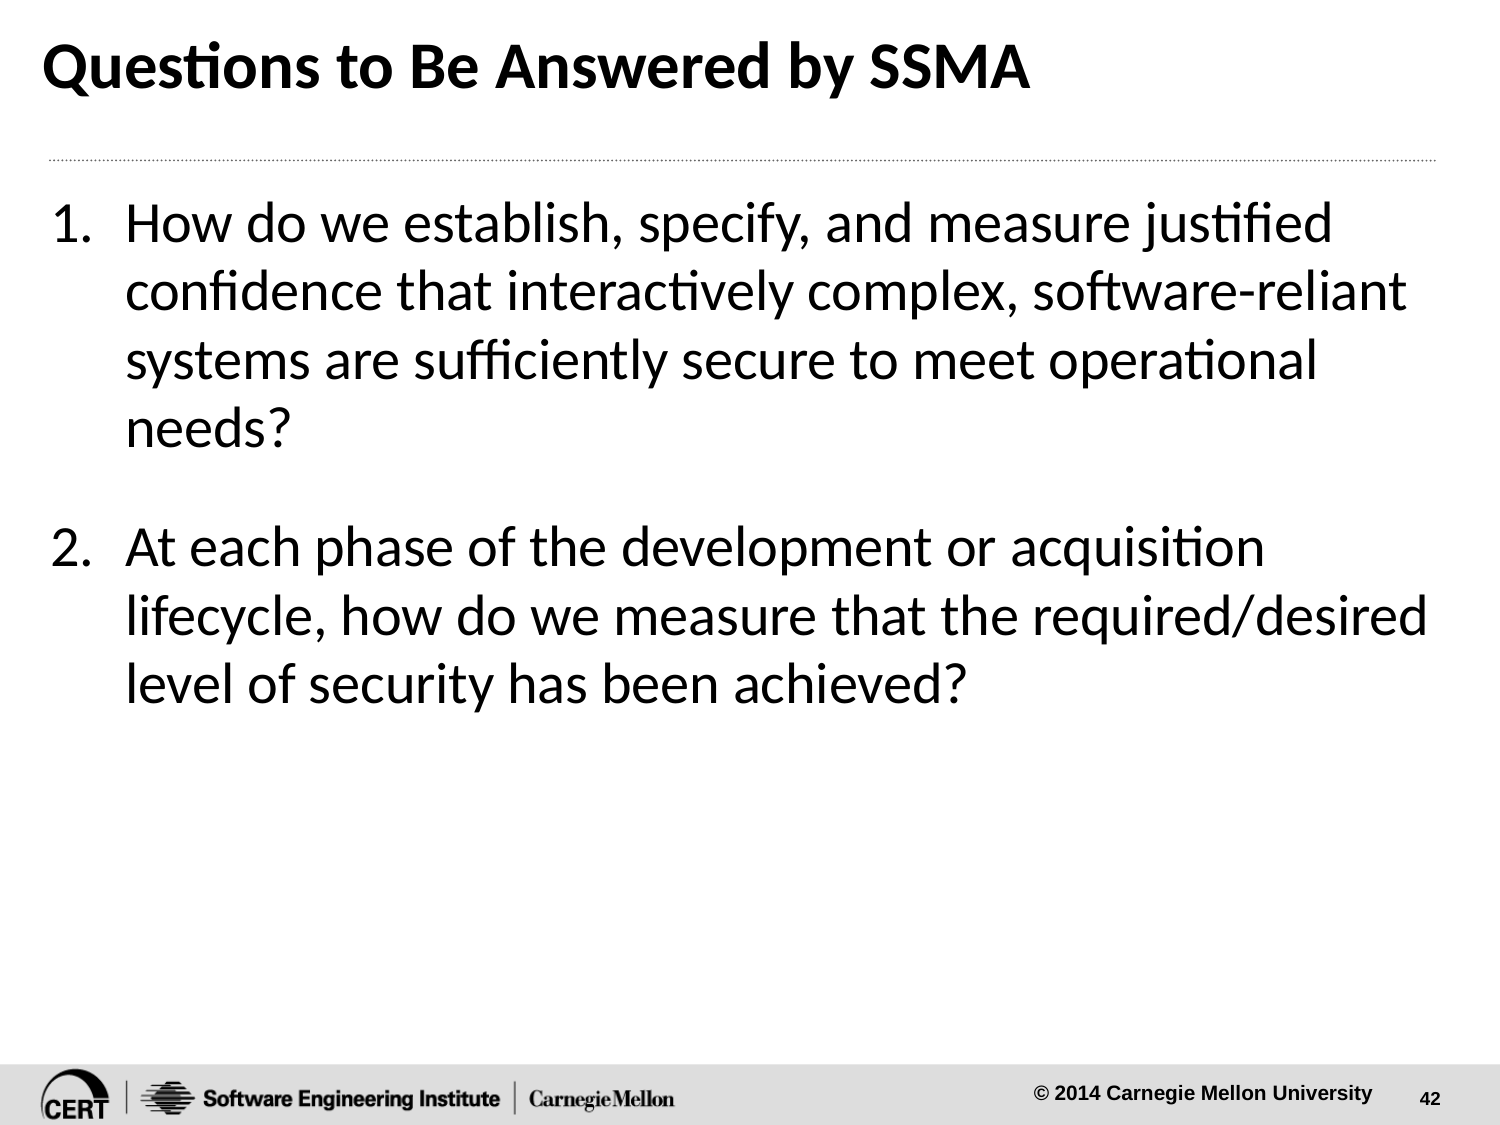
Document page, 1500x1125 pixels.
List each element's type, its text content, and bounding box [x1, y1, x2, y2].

picture [24, 1065, 688, 1125]
list How do we establish, specify, and measure justified confidence that interactively complex, software-reliant systems are sufficiently secure to meet operational needs? At each phase of the development or acquisition lifecycle, how do we measure that the required/desired level of security has been achieved? [49, 187, 1438, 1001]
title Questions to Be Answered by SSMA [42, 37, 1434, 155]
